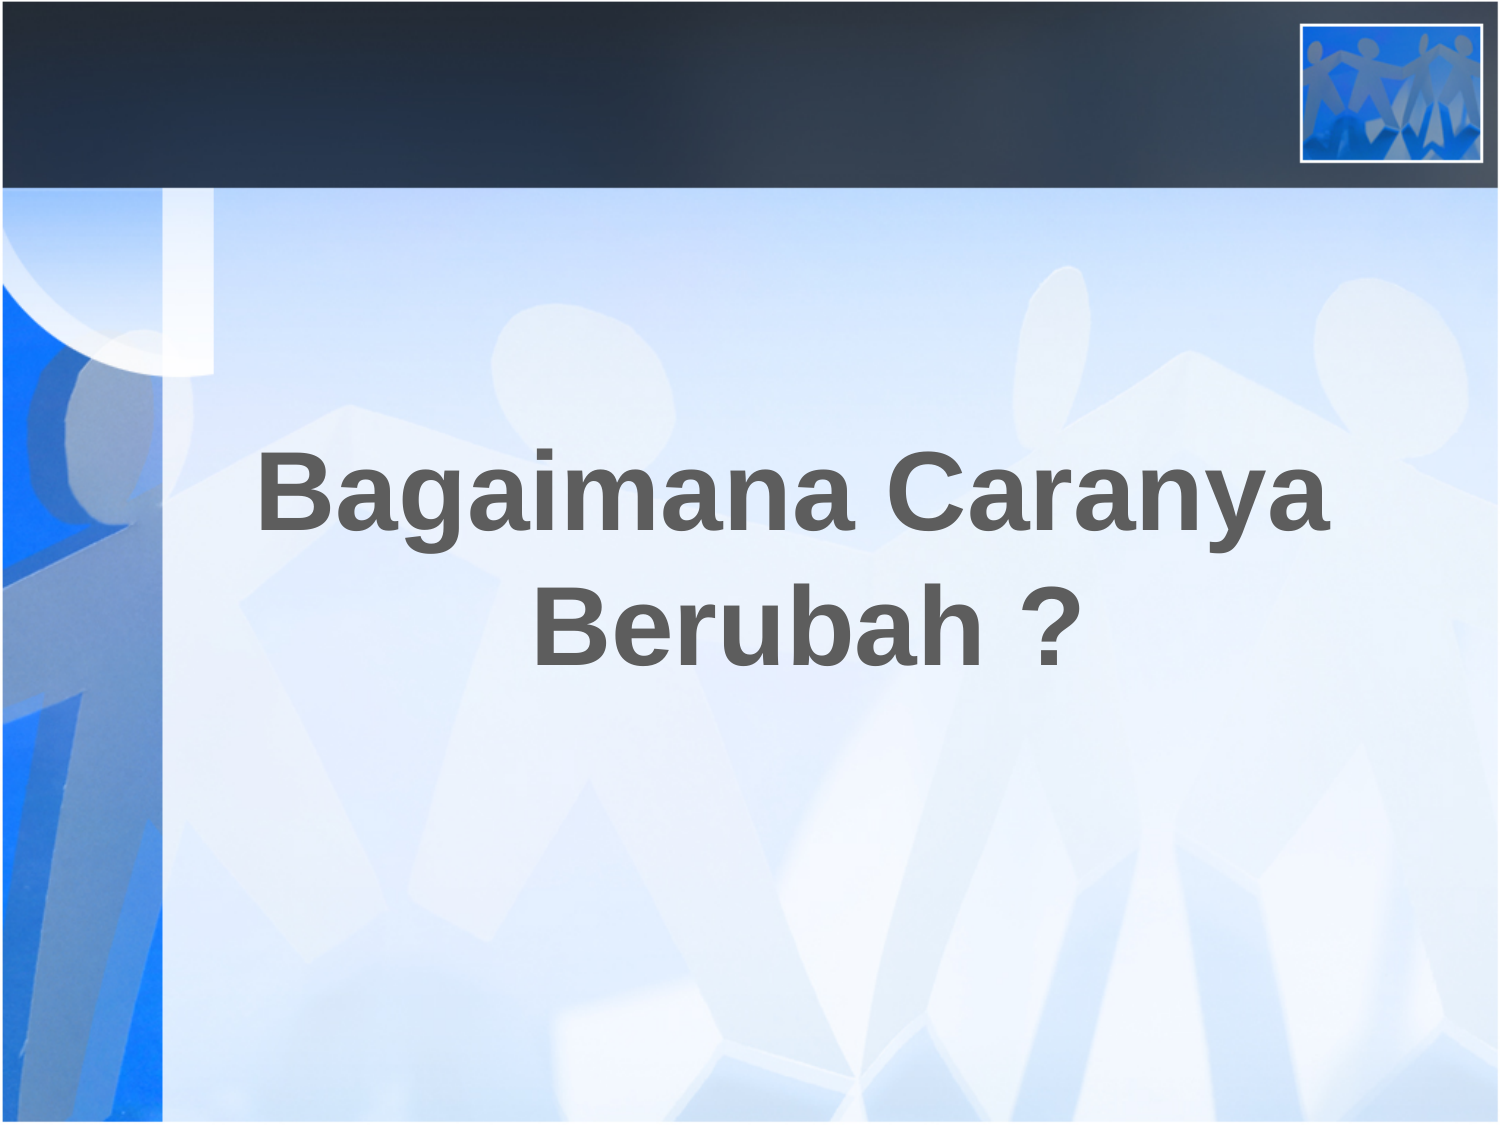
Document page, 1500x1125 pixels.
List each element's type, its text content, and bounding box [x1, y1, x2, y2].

text_box Bagaimana Caranya Berubah ? [239, 410, 1377, 696]
picture [0, 0, 1500, 1125]
